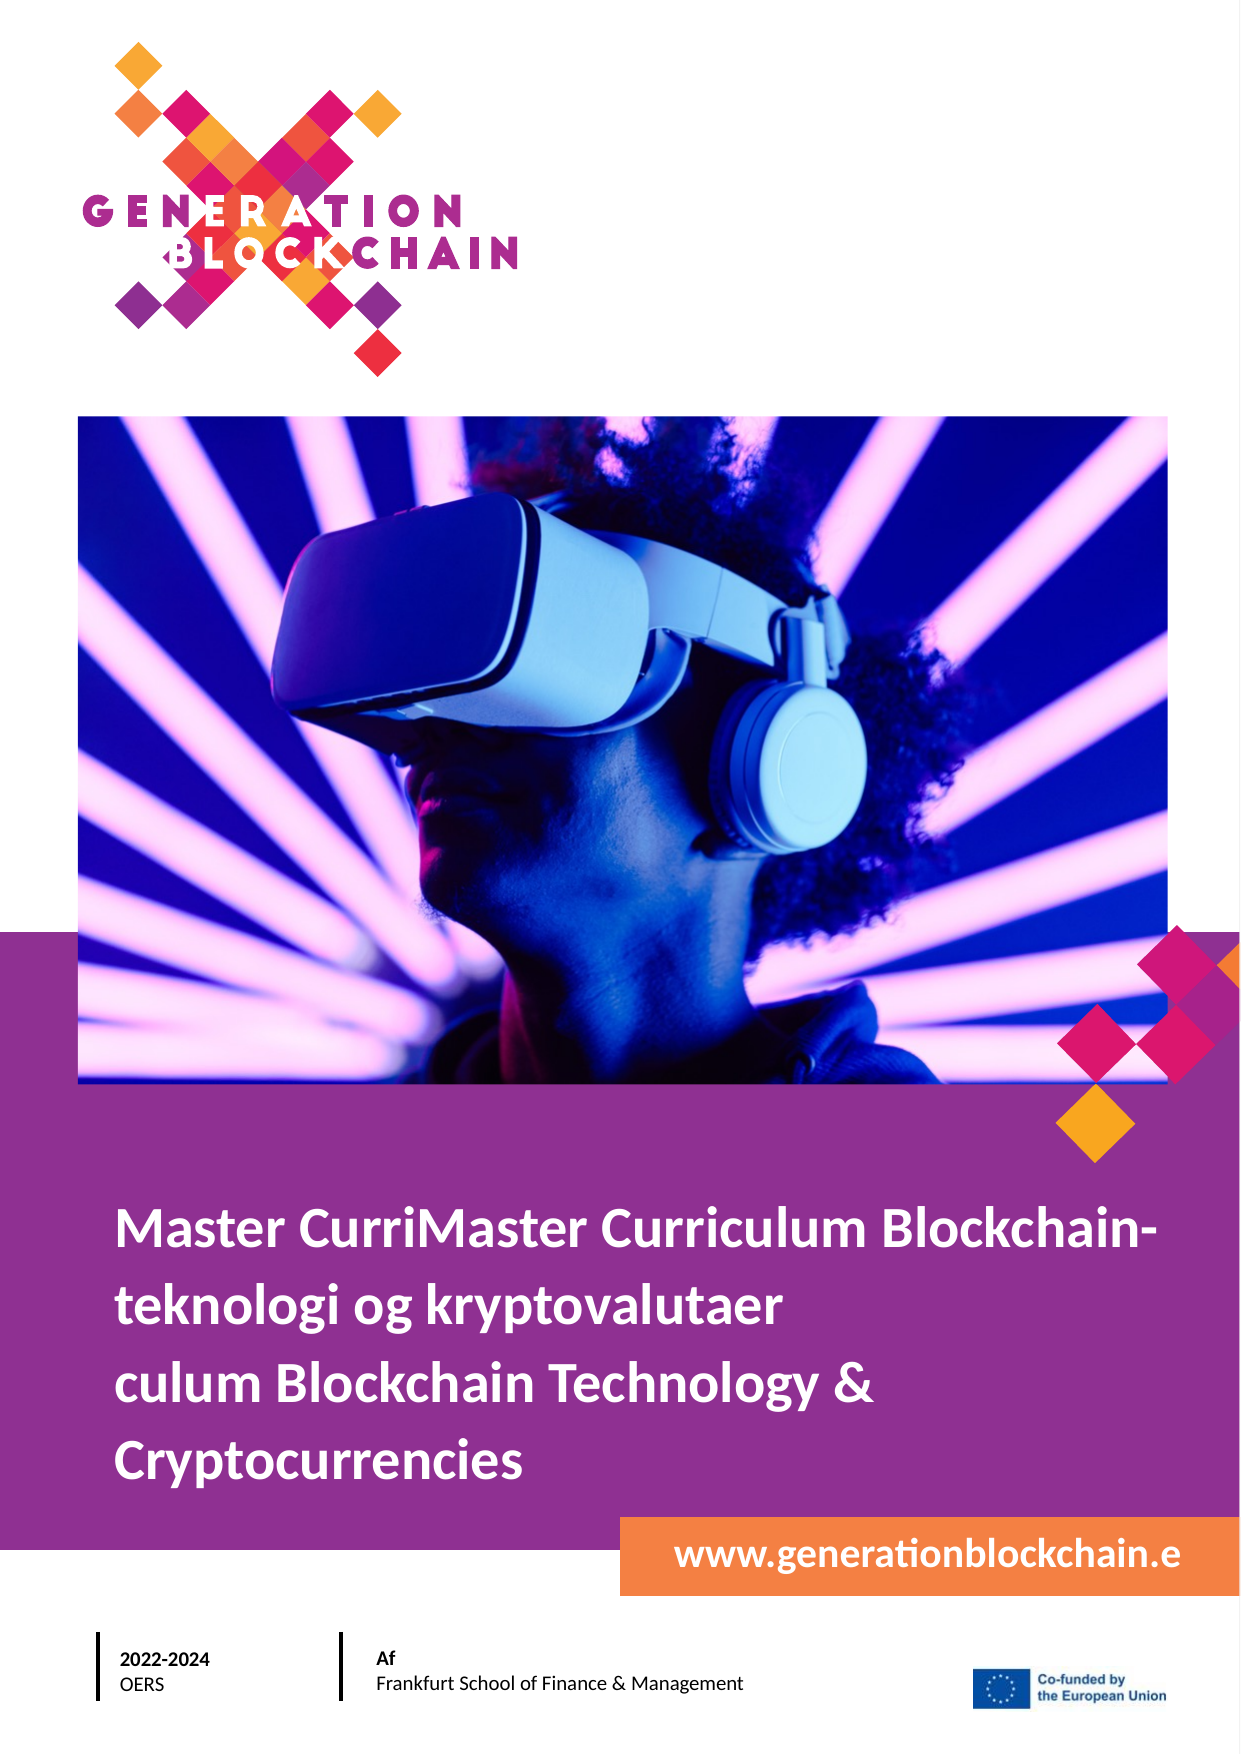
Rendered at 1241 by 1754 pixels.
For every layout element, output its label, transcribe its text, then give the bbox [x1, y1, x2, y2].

list 2022-2024 OERS [105, 1638, 307, 1708]
list Master CurriMaster Curriculum Blockchain-teknologi og kryptovalutaer culum Blockchain Technology & Cryptocurrencies [99, 1173, 1213, 1375]
picture [973, 1666, 1168, 1712]
list Af Frankfurt School of Finance & Management [361, 1637, 820, 1707]
picture [77, 416, 1168, 1085]
text_box www.generationblockchain.eu [659, 1518, 1213, 1619]
